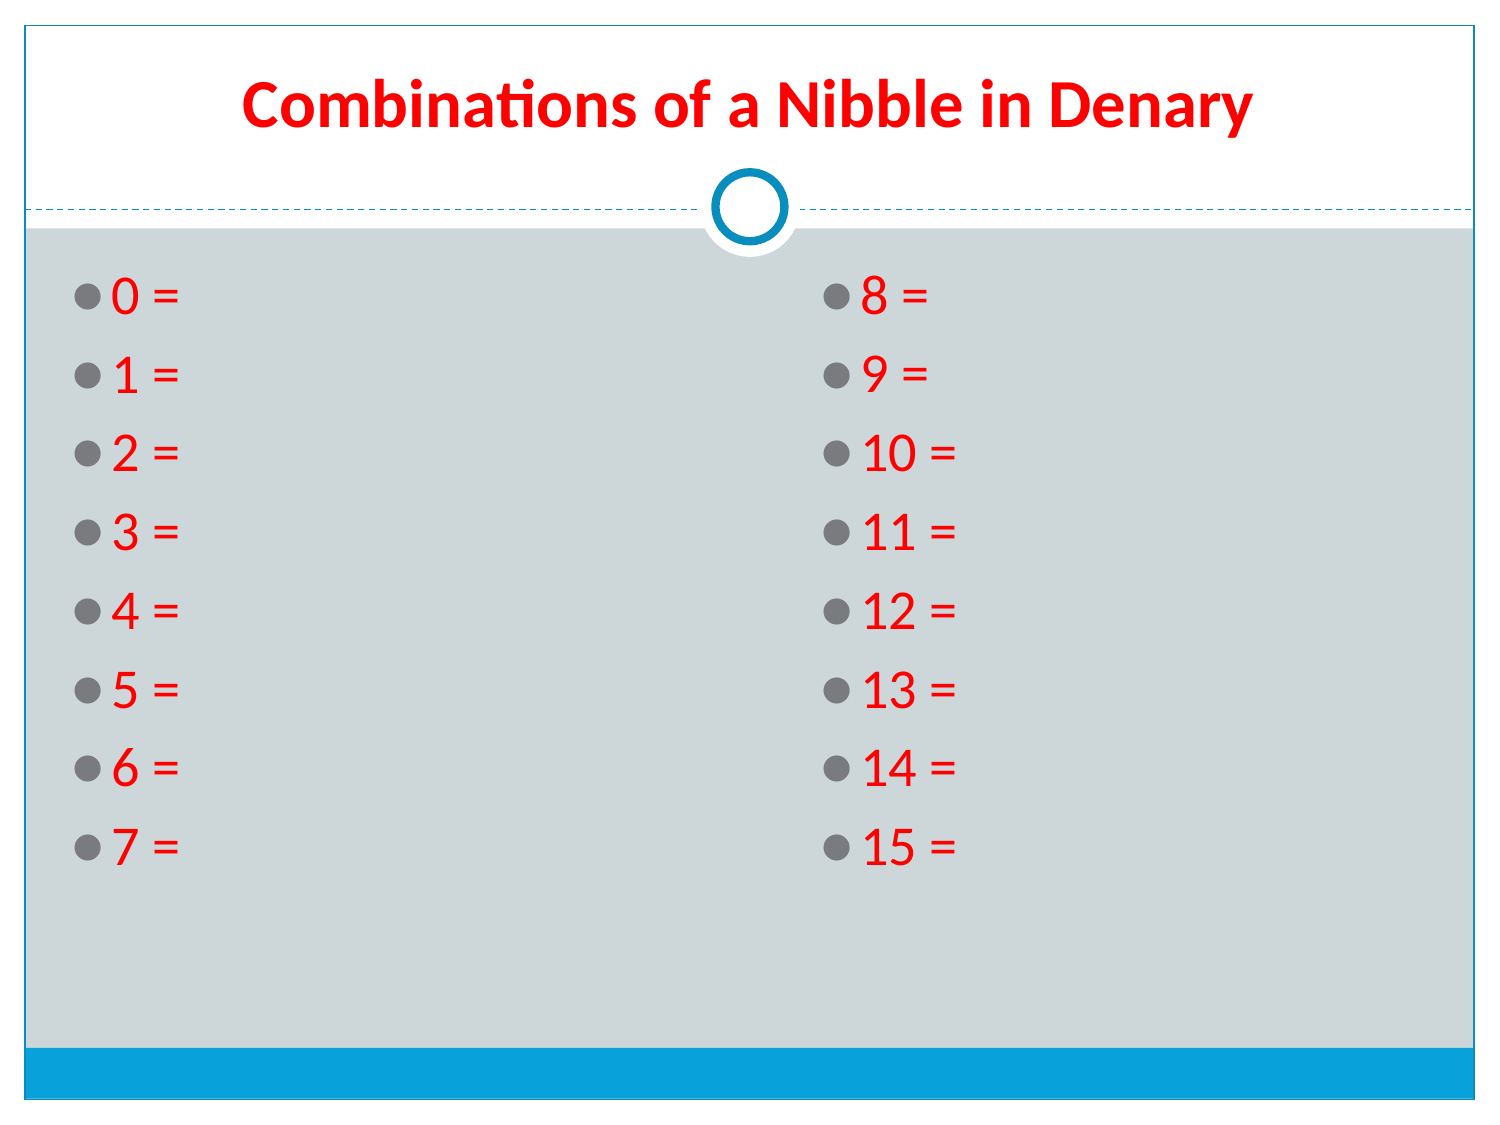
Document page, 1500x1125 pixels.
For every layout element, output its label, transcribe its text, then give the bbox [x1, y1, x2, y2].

text_box 8 = 9 = 10 = 11 = 12 = 13 = 14 = 15 = [798, 250, 1499, 1001]
title Combinations of a Nibble in Denary [49, 37, 1450, 162]
list 0 = 1 = 2 = 3 = 4 = 5 = 6 = 7 = [49, 250, 750, 1001]
